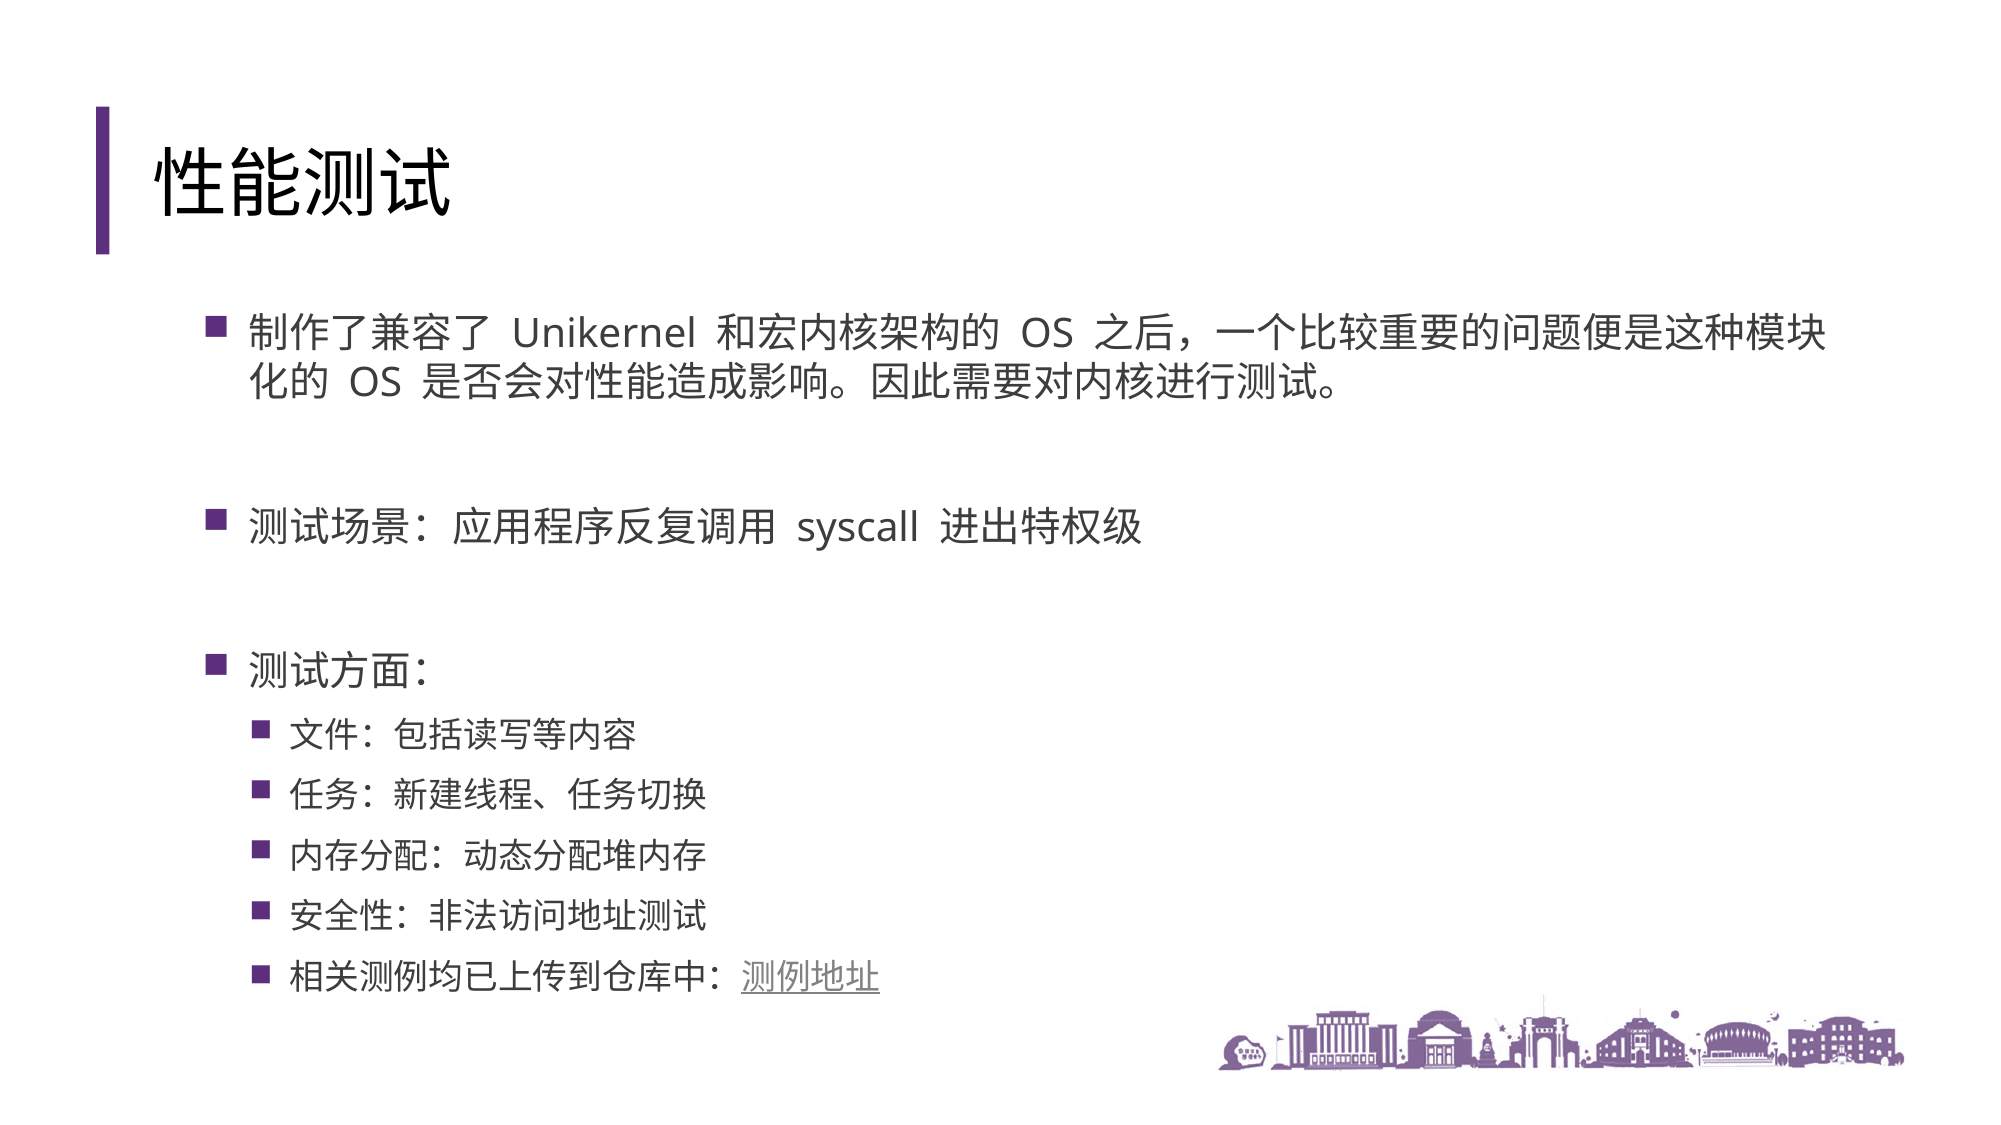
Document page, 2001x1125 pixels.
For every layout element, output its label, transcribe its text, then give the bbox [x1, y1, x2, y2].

text_box 性能测试 [137, 128, 1643, 233]
list 制作了兼容了 Unikernel 和宏内核架构的 OS 之后，一个比较重要的问题便是这种模块化的 OS 是否会对性能造成影响。因此需要对内核进行测试。 测试场景：应用程序反复调用 syscall 进出特权级 测试方面： 文件：包括读写等内容 任务：新建线程、任务切换 内存分配：动态分配堆内存 安全性：非法访问地址测试 相关测例均已上传到仓库中：测例地址 [137, 299, 1849, 1014]
